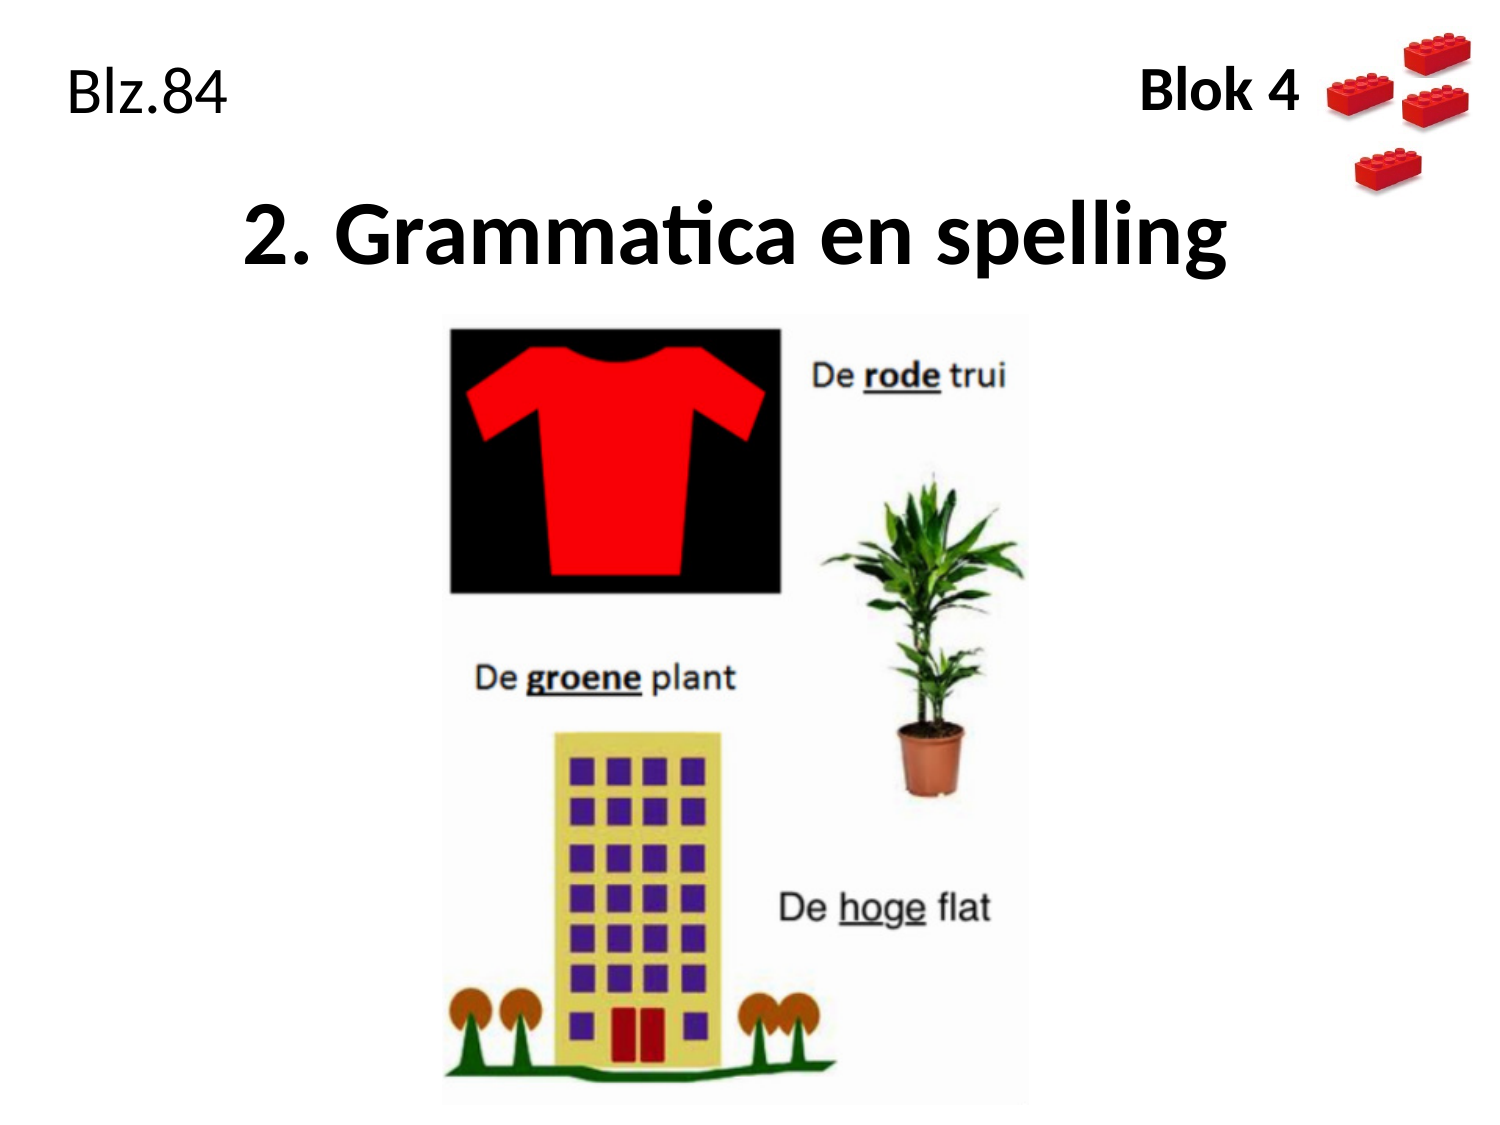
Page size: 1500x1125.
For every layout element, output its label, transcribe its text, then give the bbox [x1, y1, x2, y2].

picture [1345, 141, 1430, 200]
text_box Blok 4 [1042, 38, 1389, 131]
title 2. Grammatica en spelling [98, 107, 1374, 349]
subtitle Blz.84 [0, 38, 296, 130]
picture [1317, 26, 1479, 137]
picture [442, 314, 1029, 1106]
